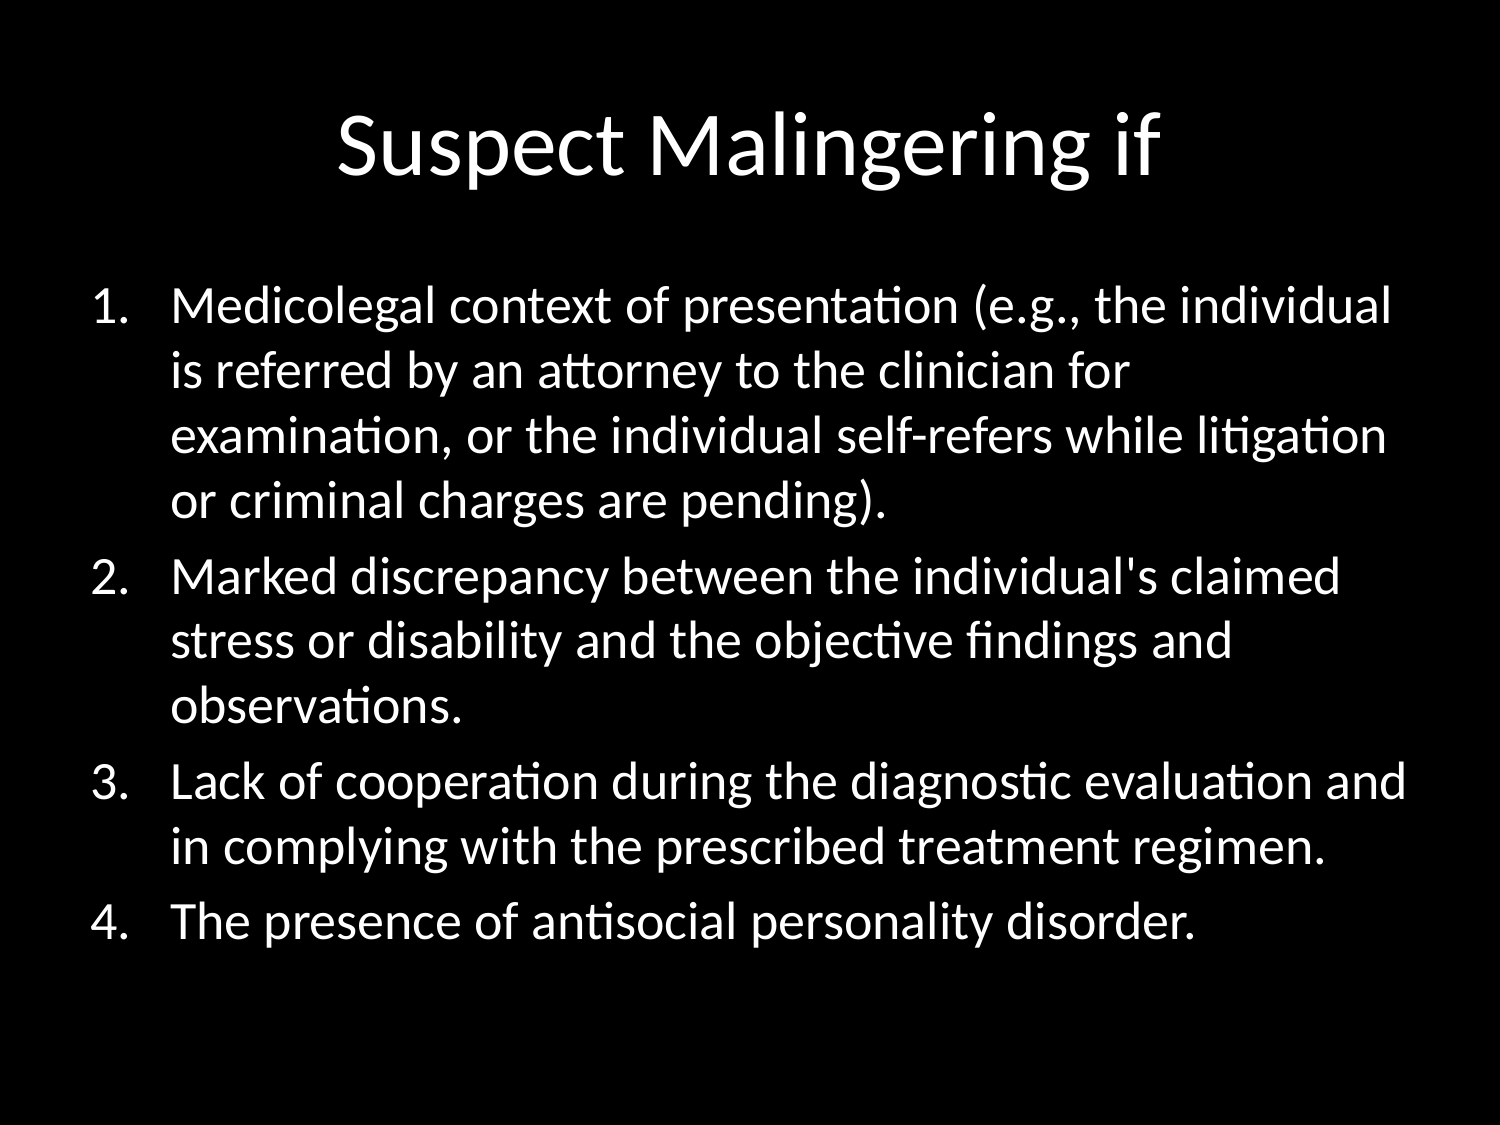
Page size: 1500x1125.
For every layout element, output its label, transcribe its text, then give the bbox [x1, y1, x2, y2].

list Medicolegal context of presentation (e.g., the individual is referred by an attorney to the clinician for examination, or the individual self-refers while litigation or criminal charges are pending). Marked discrepancy between the individual's claimed stress or disability and the objective findings and observations. Lack of cooperation during the diagnostic evaluation and in complying with the prescribed treatment regimen. The presence of antisocial personality disorder. [75, 262, 1425, 1005]
title Suspect Malingering if [75, 45, 1425, 233]
